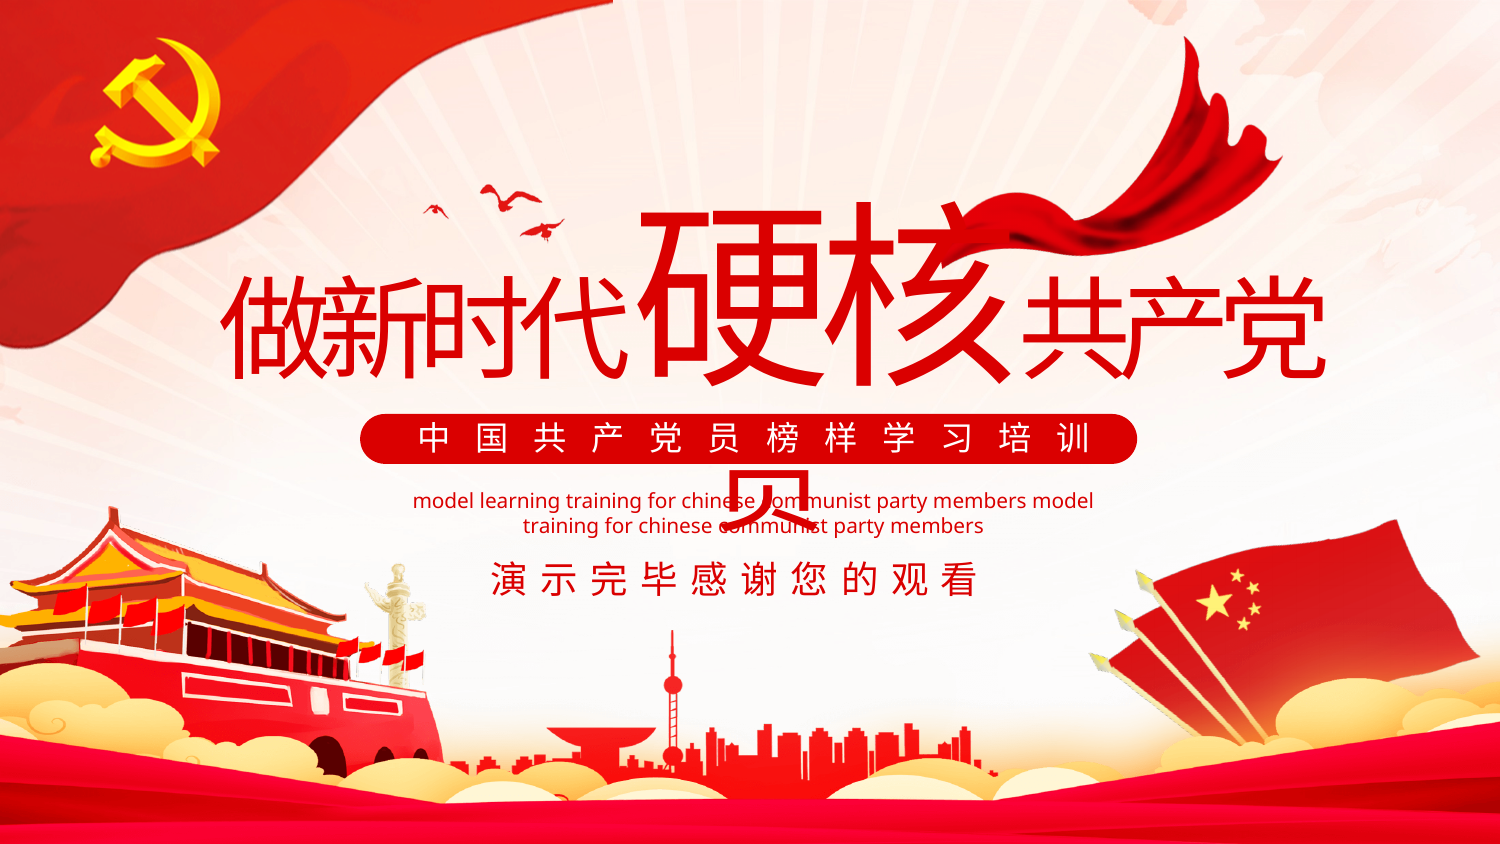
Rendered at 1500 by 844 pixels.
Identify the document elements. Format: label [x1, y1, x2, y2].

picture [0, 0, 1500, 844]
text_box [162, 46, 1375, 421]
text_box [360, 409, 1138, 465]
